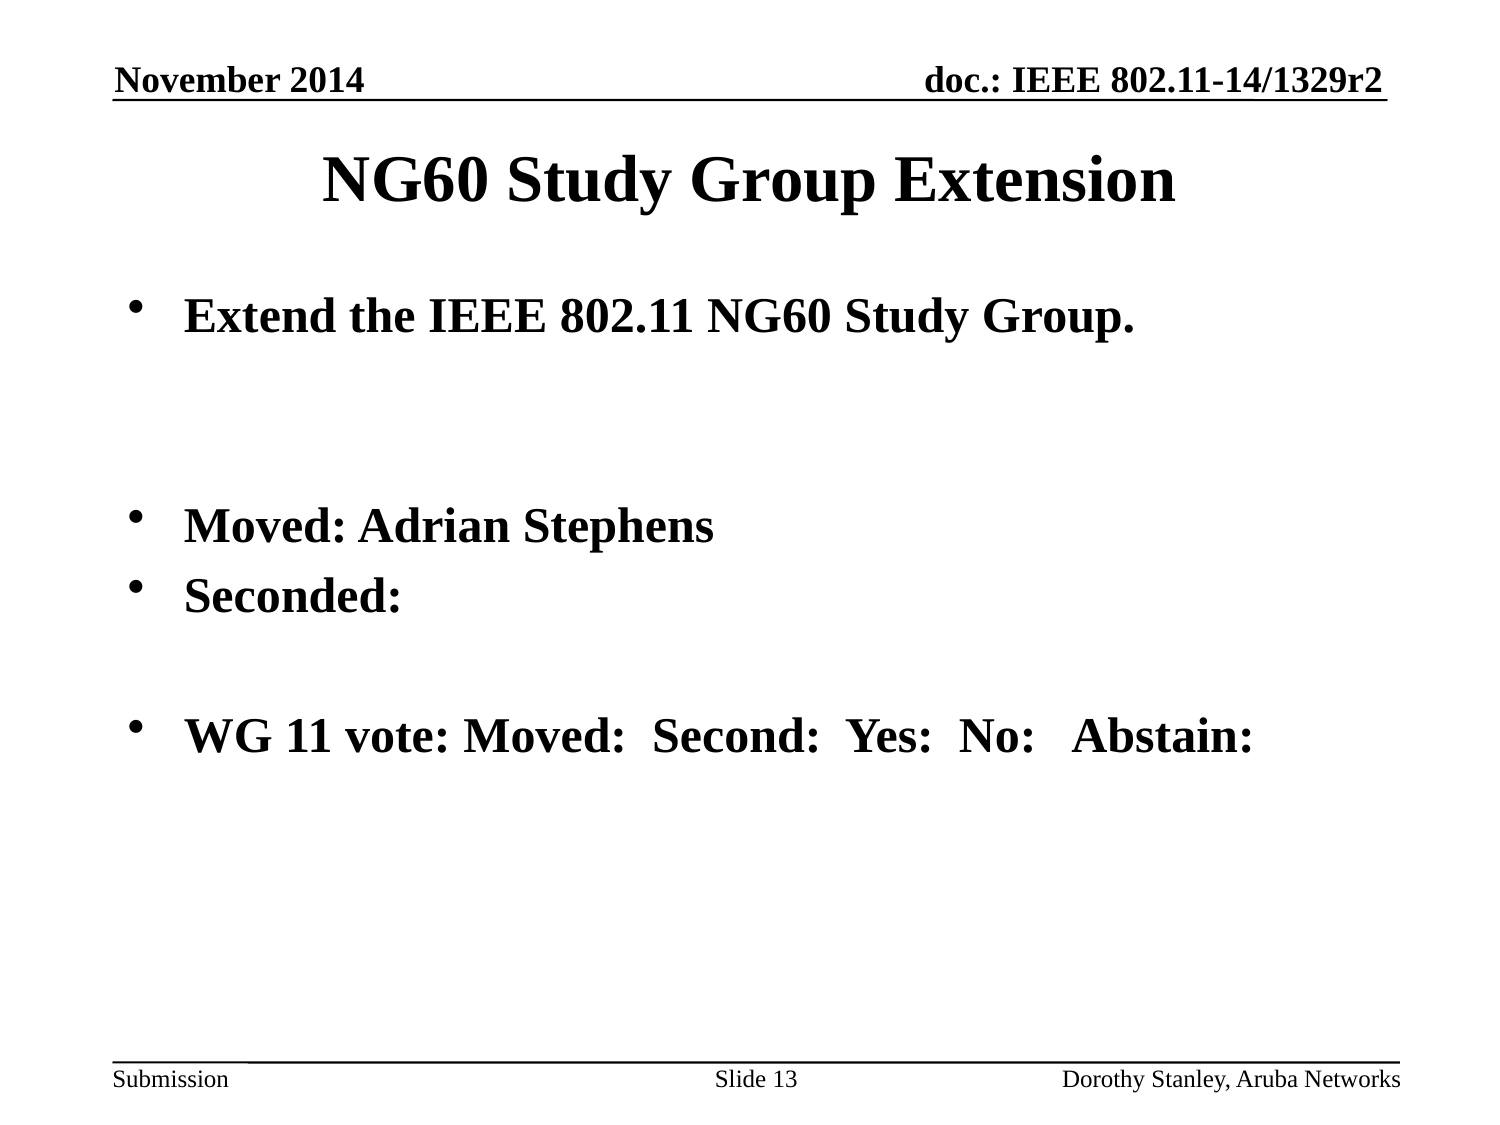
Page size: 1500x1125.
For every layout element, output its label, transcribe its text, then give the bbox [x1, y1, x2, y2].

text_box NG60 Study Group Extension [112, 87, 1388, 263]
text_box Extend the IEEE 802.11 NG60 Study Group. Moved: Adrian Stephens Seconded: WG 11 vote: Moved: Second: Yes: No: Abstain: [112, 274, 1388, 950]
slide_number Slide 13 [712, 1061, 800, 1093]
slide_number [114, 54, 374, 101]
footer Dorothy Stanley, Aruba Networks [1024, 1061, 1402, 1093]
